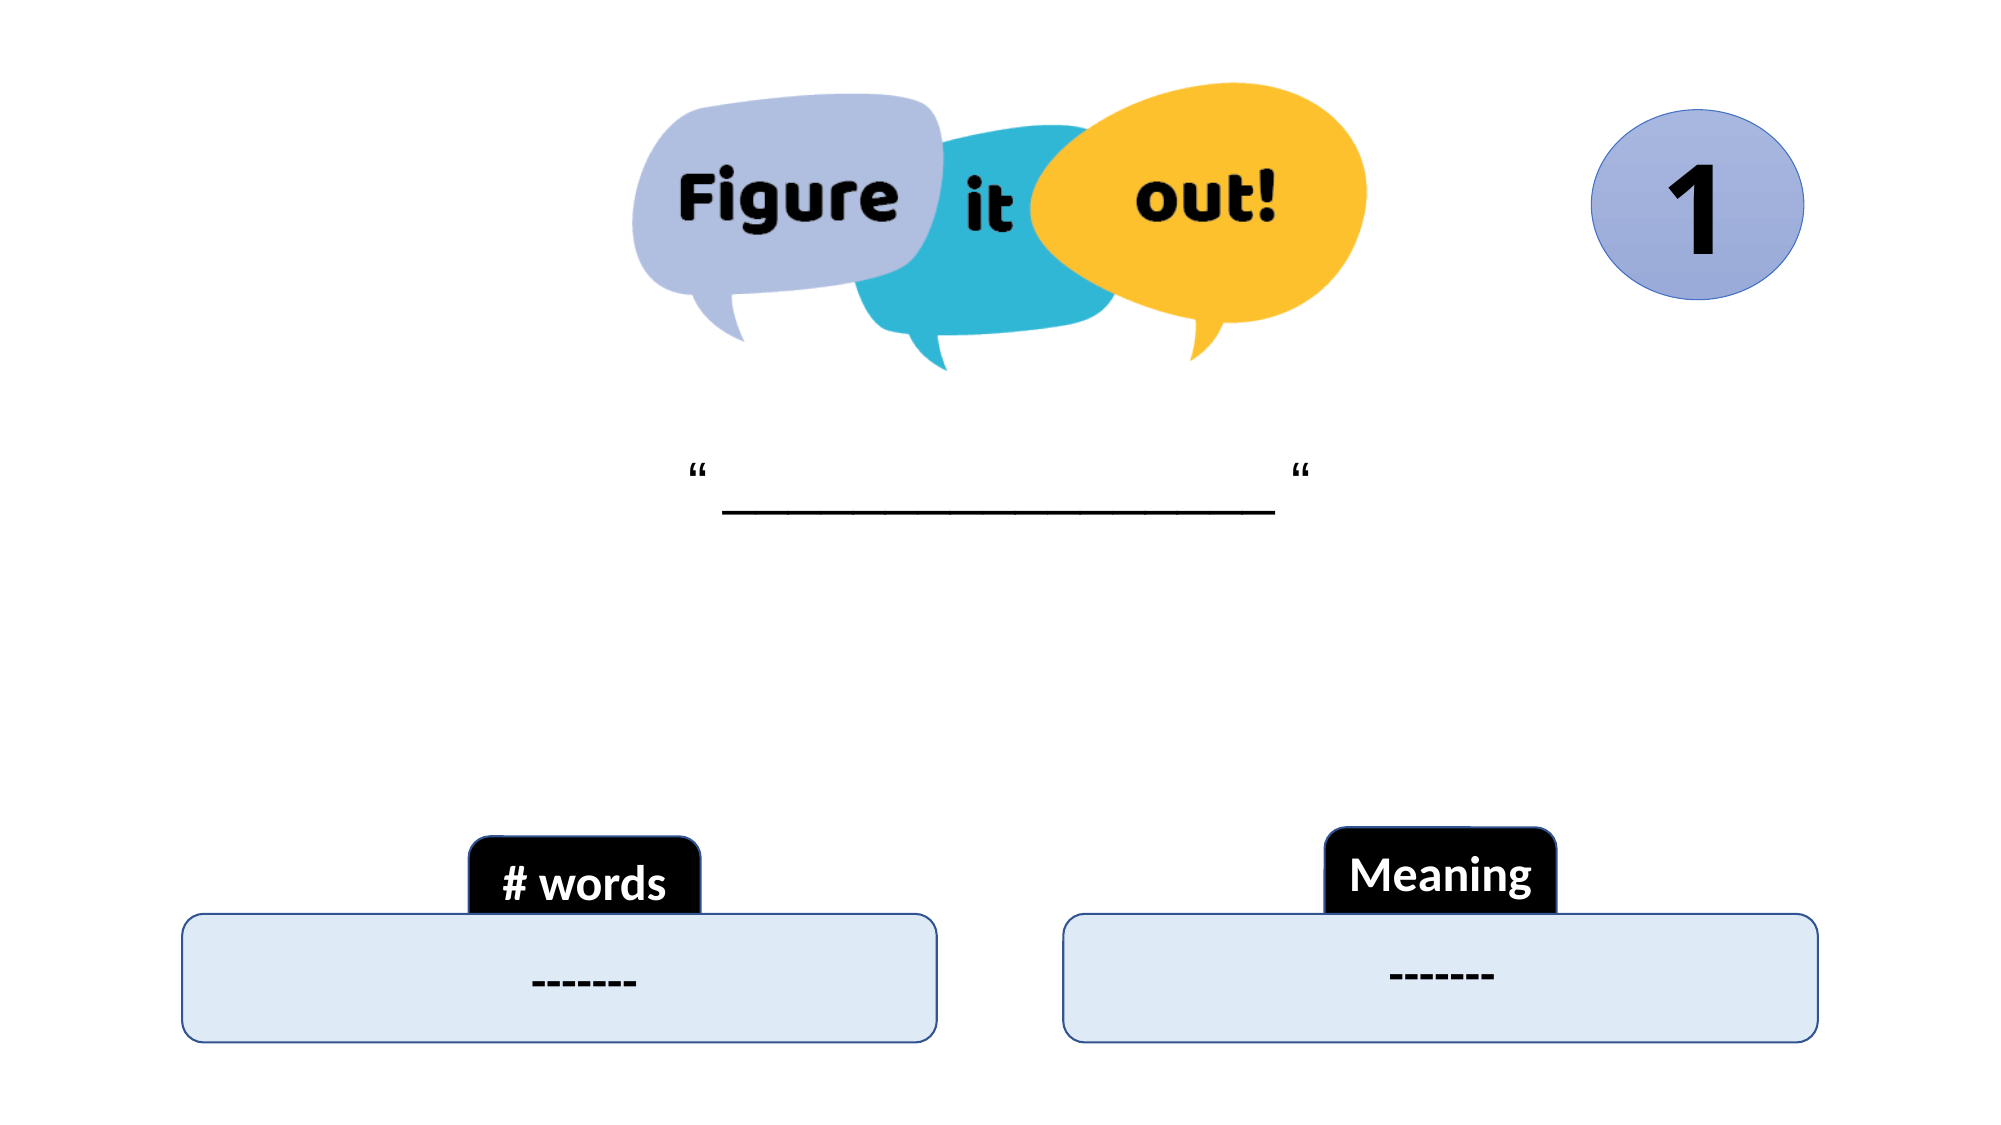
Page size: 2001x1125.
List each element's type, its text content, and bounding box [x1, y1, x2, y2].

picture [632, 82, 1368, 372]
text_box [1062, 912, 1819, 1044]
text_box [181, 912, 938, 1044]
text_box Meaning [1323, 826, 1558, 912]
text_box “ _________________ “ [182, 438, 1818, 523]
text_box ------- [299, 940, 870, 1016]
text_box 1 [1590, 109, 1805, 301]
text_box # words [467, 835, 702, 912]
text_box ------- [1080, 933, 1804, 1009]
